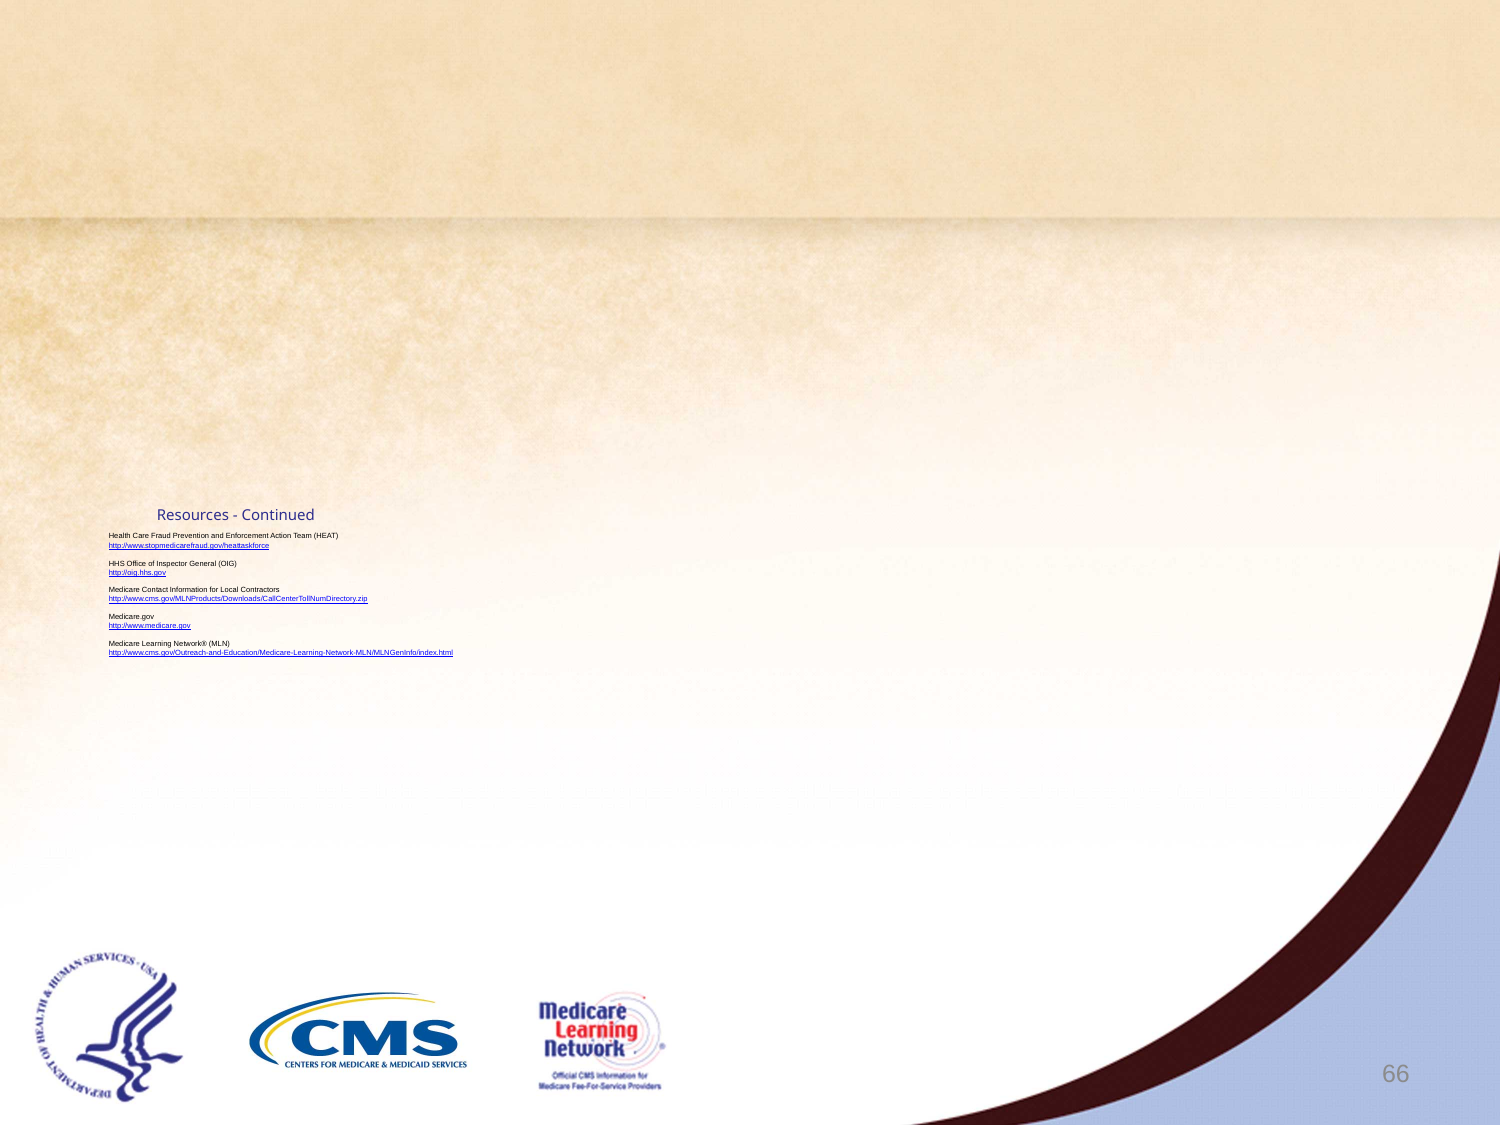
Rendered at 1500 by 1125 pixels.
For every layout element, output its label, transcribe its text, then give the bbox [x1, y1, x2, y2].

slide_number 66 [1074, 1042, 1425, 1103]
title Resources - Continued Health Care Fraud Prevention and Enforcement Action Team (HEAT) http://www.stopmedicarefraud.gov/heattaskforce HHS Office of Inspector General (OIG) http://oig.hhs.gov Medicare Contact Information for Local Contractors http://www.cms.gov/MLNProducts/Downloads/CallCenterTollNumDirectory.zip Medicare.gov http://www.medicare.gov Medicare Learning Network® (MLN) http://www.cms.gov/Outreach-and-Education/Medicare-Learning-Network-MLN/MLNGenInfo/index.html [93, 498, 1444, 686]
picture [0, 0, 1500, 1125]
